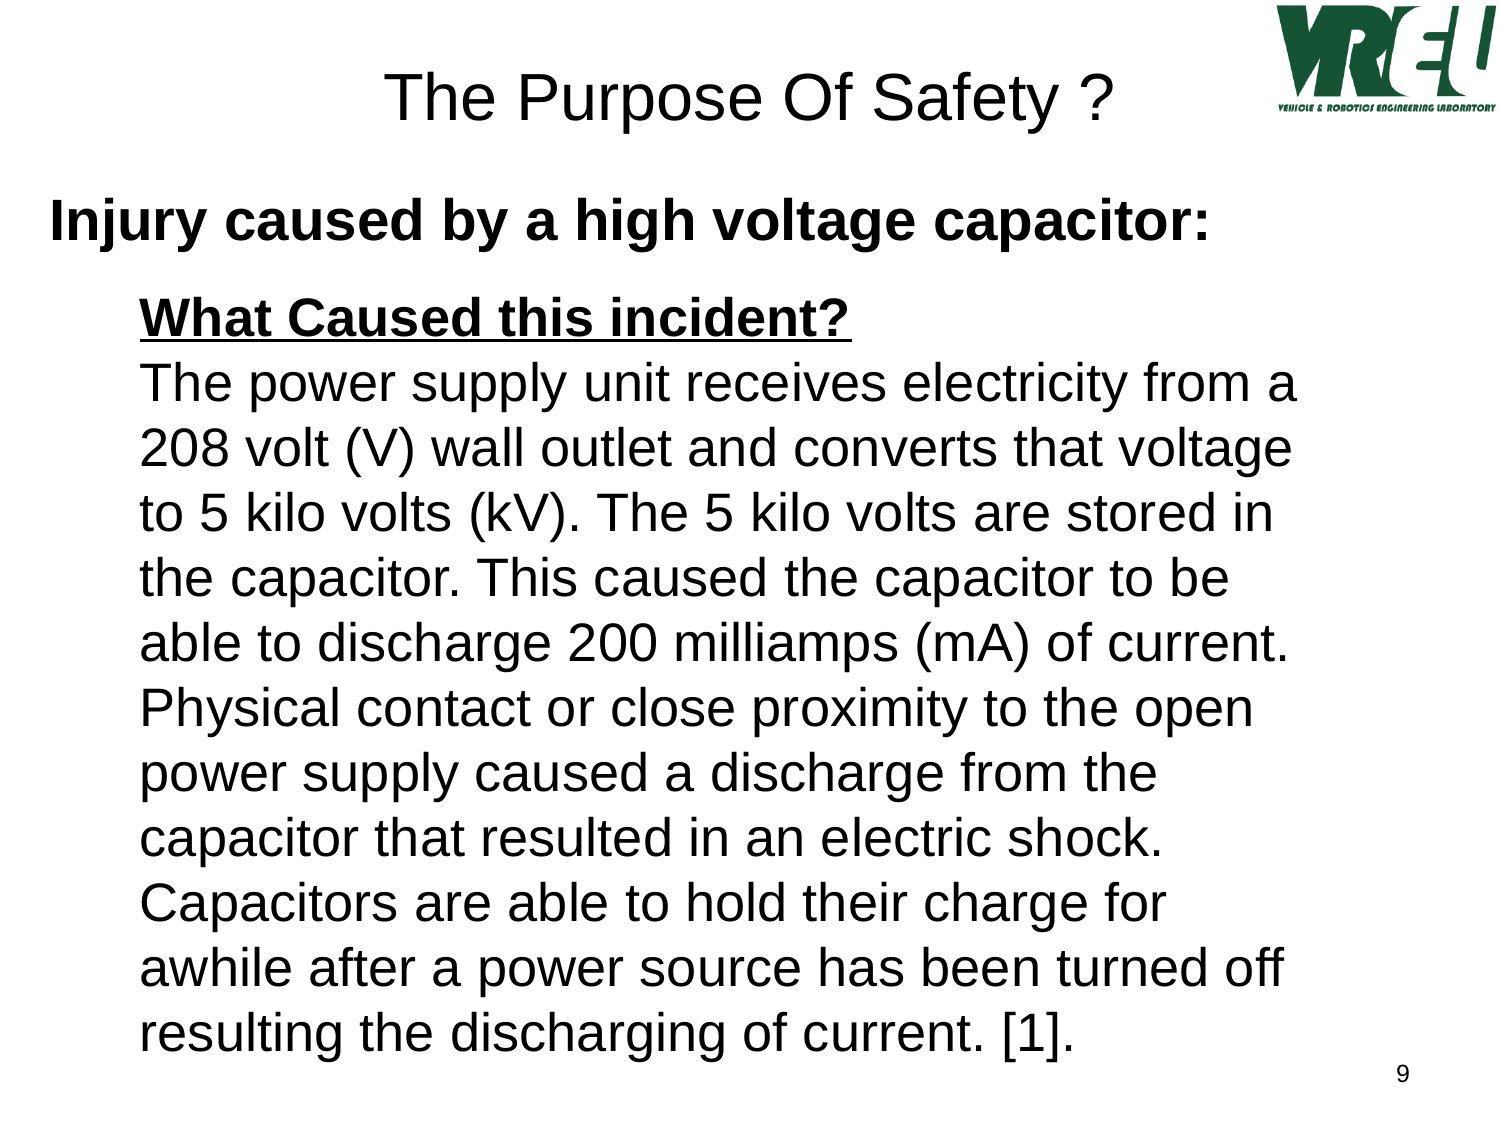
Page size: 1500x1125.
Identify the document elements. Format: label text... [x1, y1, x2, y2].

picture [1271, 0, 1500, 45]
slide_number 9 [1074, 1042, 1425, 1103]
text_box What Caused this incident? The power supply unit receives electricity from a 208 volt (V) wall outlet and converts that voltage to 5 kilo volts (kV). The 5 kilo volts are stored in the capacitor. This caused the capacitor to be able to discharge 200 milliamps (mA) of current. Physical contact or close proximity to the open power supply caused a discharge from the capacitor that resulted in an electric shock. Capacitors are able to hold their charge for awhile after a power source has been turned off resulting the discharging of current. [1]. [125, 325, 1350, 1070]
text_box The Purpose Of Safety ? [0, 45, 1500, 171]
text_box Injury caused by a high voltage capacitor: [0, 174, 1363, 325]
